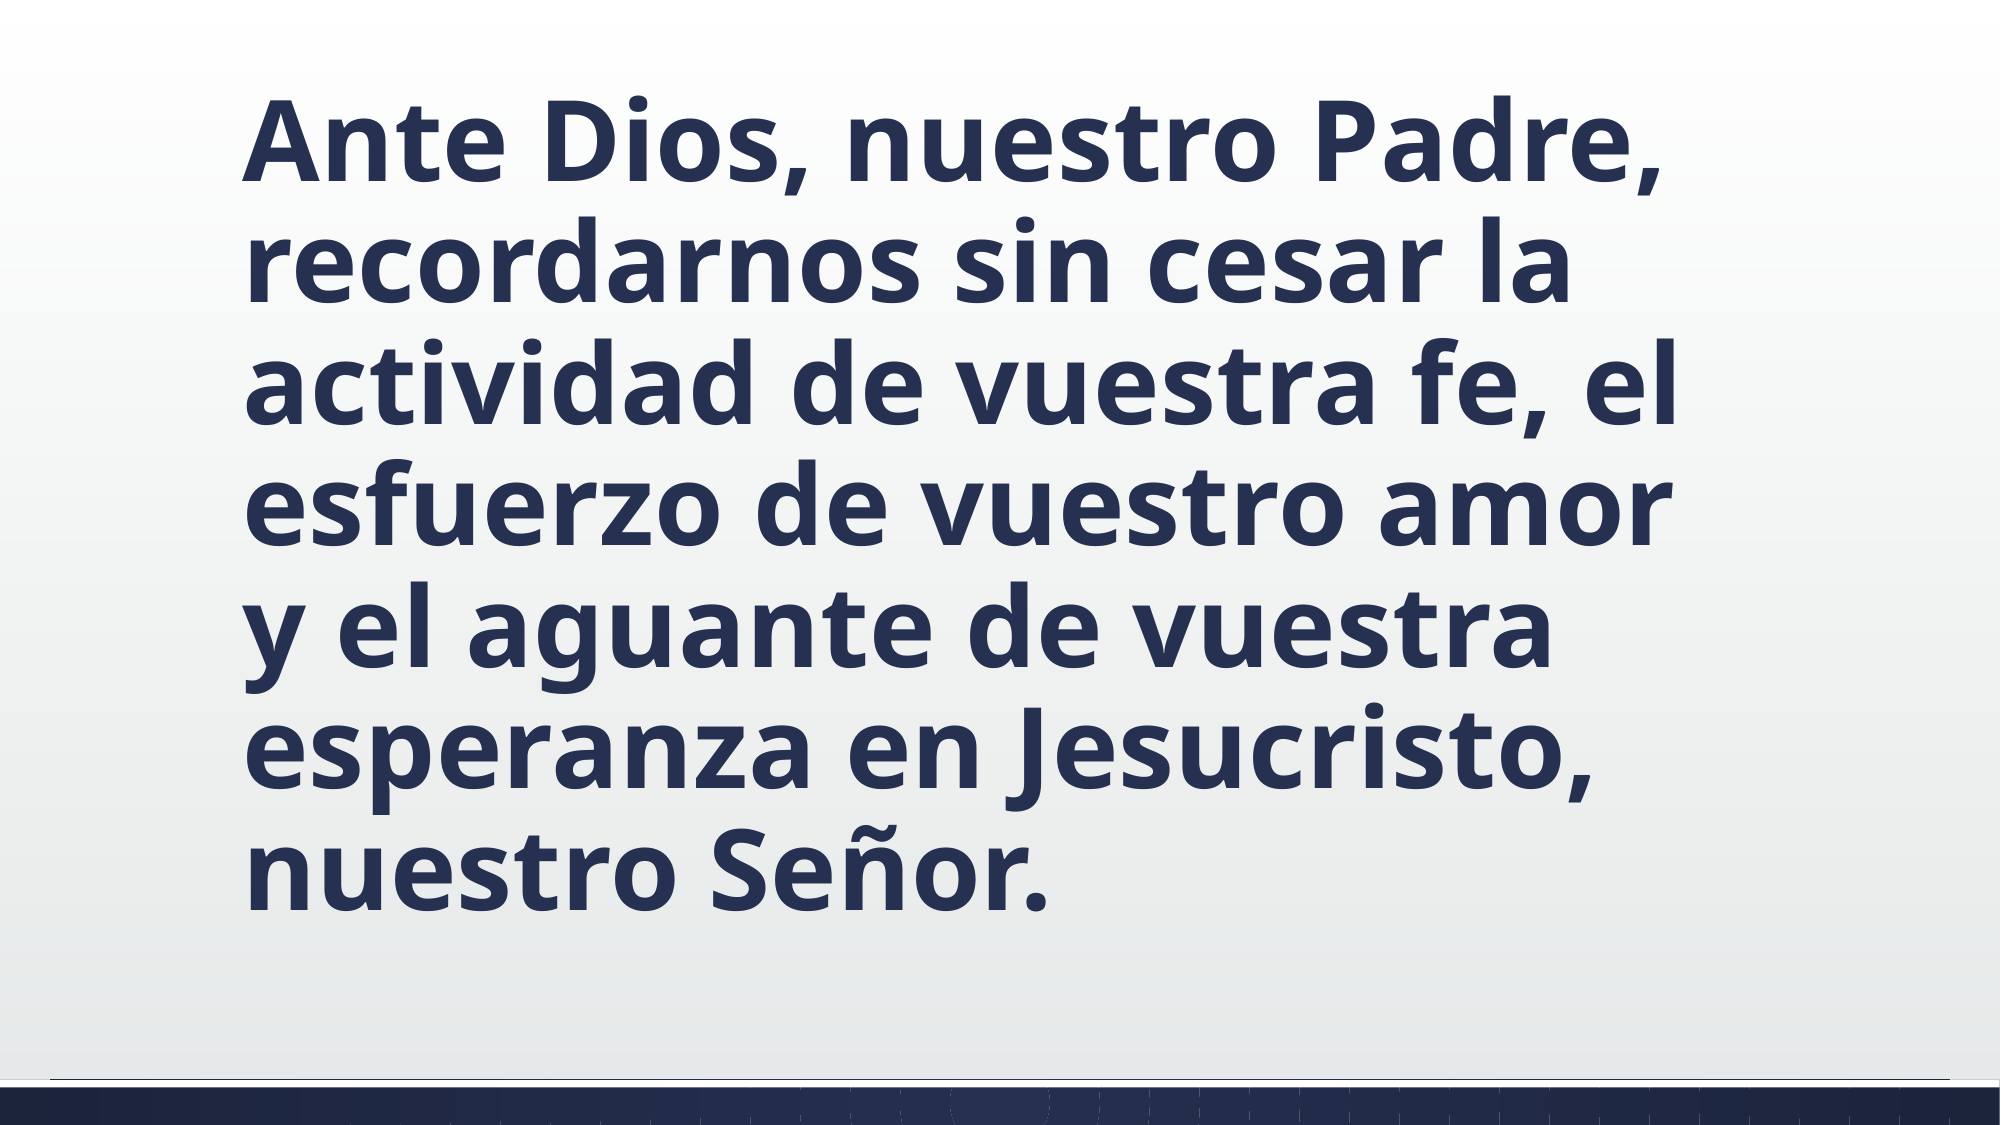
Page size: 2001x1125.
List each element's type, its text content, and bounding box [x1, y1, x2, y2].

list Ante Dios, nuestro Padre, recordarnos sin cesar la actividad de vuestra fe, el esfuerzo de vuestro amor y el aguante de vuestra esperanza en Jesucristo, nuestro Señor. [219, 76, 1780, 990]
